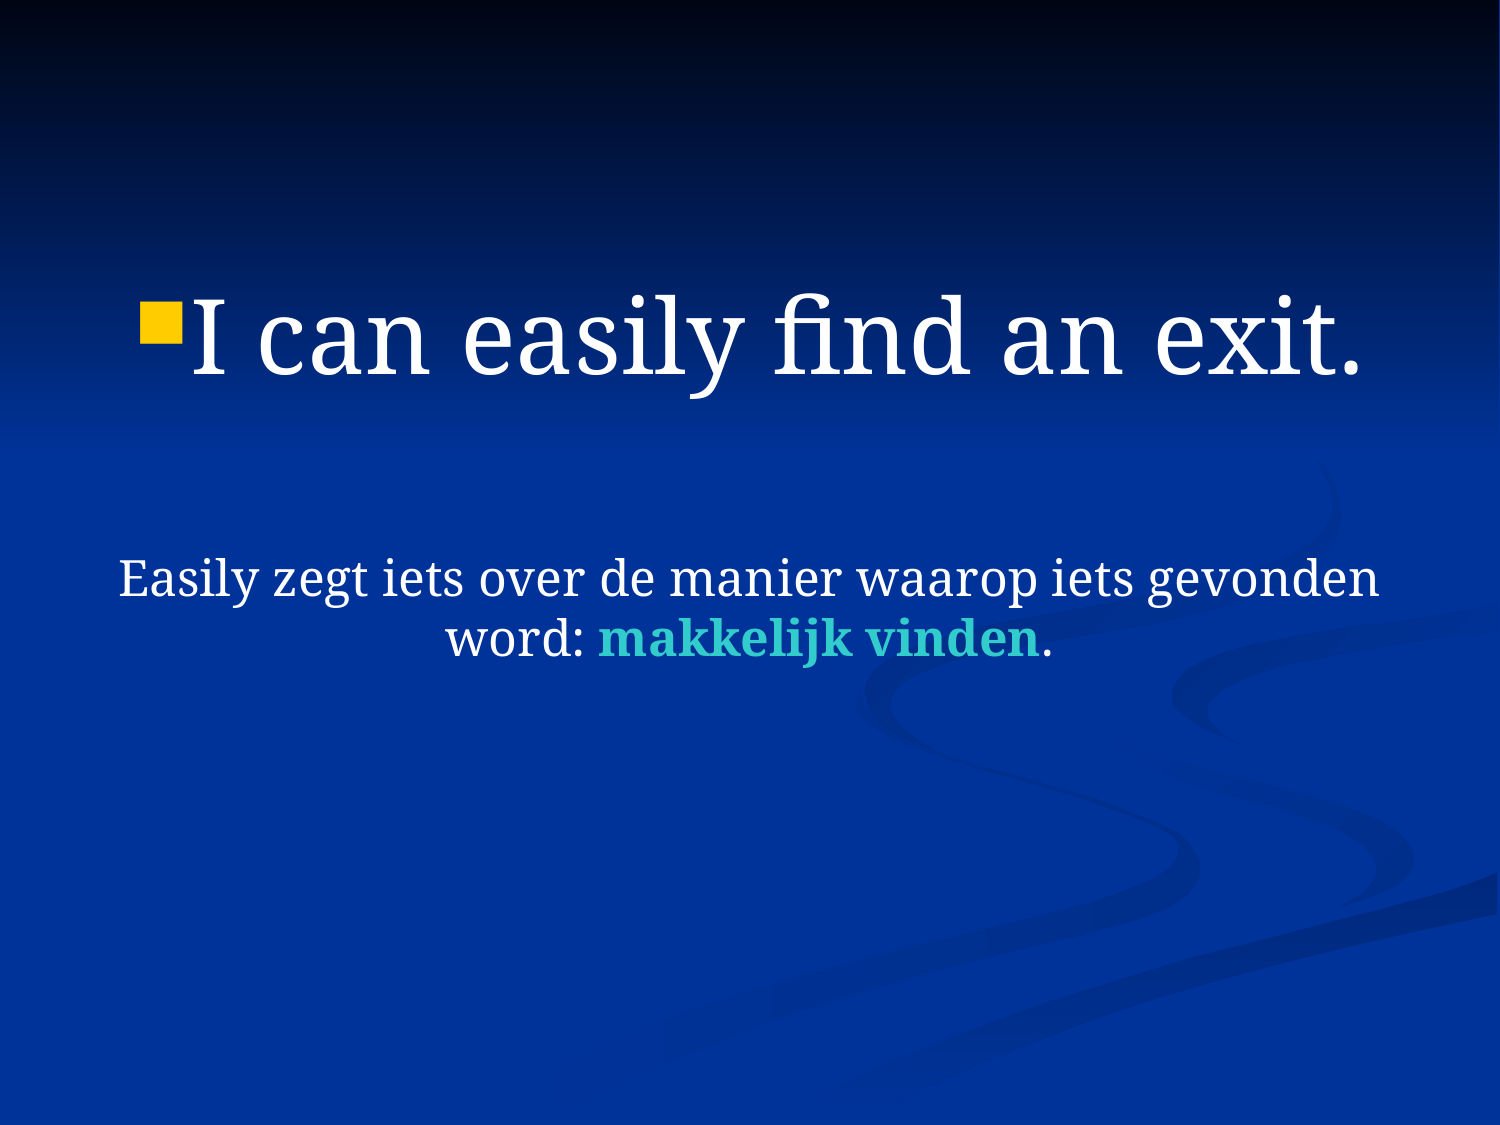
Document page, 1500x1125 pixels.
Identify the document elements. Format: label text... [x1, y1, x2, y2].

text_box Easily zegt iets over de manier waarop iets gevonden word: makkelijk vinden. [74, 538, 1425, 674]
list I can easily find an exit. [75, 262, 1425, 492]
